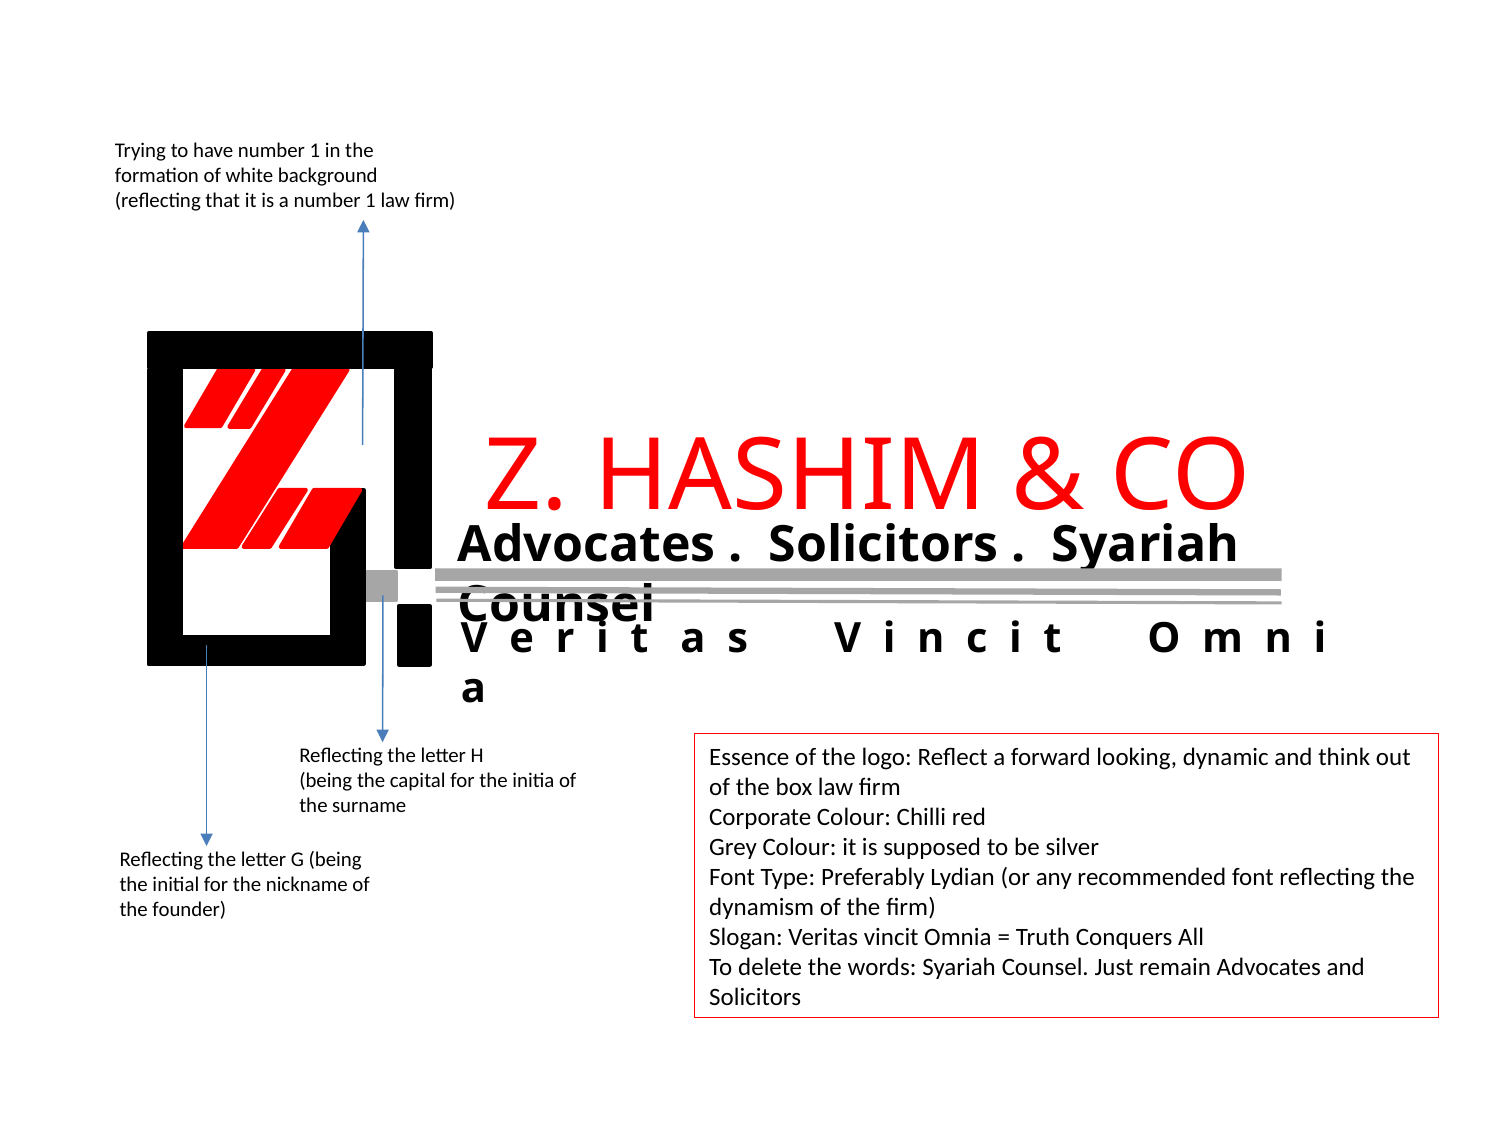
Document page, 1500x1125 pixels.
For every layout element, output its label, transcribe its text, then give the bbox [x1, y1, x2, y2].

text_box [147, 331, 357, 369]
text_box [278, 487, 362, 549]
text_box Essence of the logo: Reflect a forward looking, dynamic and think out of the box law firm Corporate Colour: Chilli red Grey Colour: it is supposed to be silver Font Type: Preferably Lydian (or any recommended font reflecting the dynamism of the firm) Slogan: Veritas vincit Omnia = Truth Conquers All To delete the words: Syariah Counsel. Just remain Advocates and Solicitors [694, 733, 1439, 1018]
text_box [394, 369, 432, 569]
text_box Reflecting the letter G (being the initial for the nickname of the founder) [104, 837, 409, 928]
text_box [241, 487, 308, 549]
text_box [366, 570, 398, 602]
text_box Trying to have number 1 in the formation of white background (reflecting that it is a number 1 law firm) [100, 129, 476, 219]
text_box [397, 604, 432, 667]
text_box Reflecting the letter H (being the capital for the initia of the surname [284, 734, 597, 825]
text_box [330, 488, 366, 666]
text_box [436, 600, 1282, 604]
text_box Z. HASHIM & CO [431, 402, 1305, 538]
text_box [435, 589, 1282, 593]
text_box [183, 369, 350, 549]
text_box [227, 369, 286, 429]
text_box [368, 331, 433, 369]
text_box Advocates . Solicitors . Syariah Counsel [442, 503, 1342, 603]
text_box [147, 369, 183, 635]
text_box V e r i t a s V i n c i t O m n i a [435, 603, 1345, 718]
text_box [147, 635, 330, 666]
text_box [184, 369, 256, 429]
